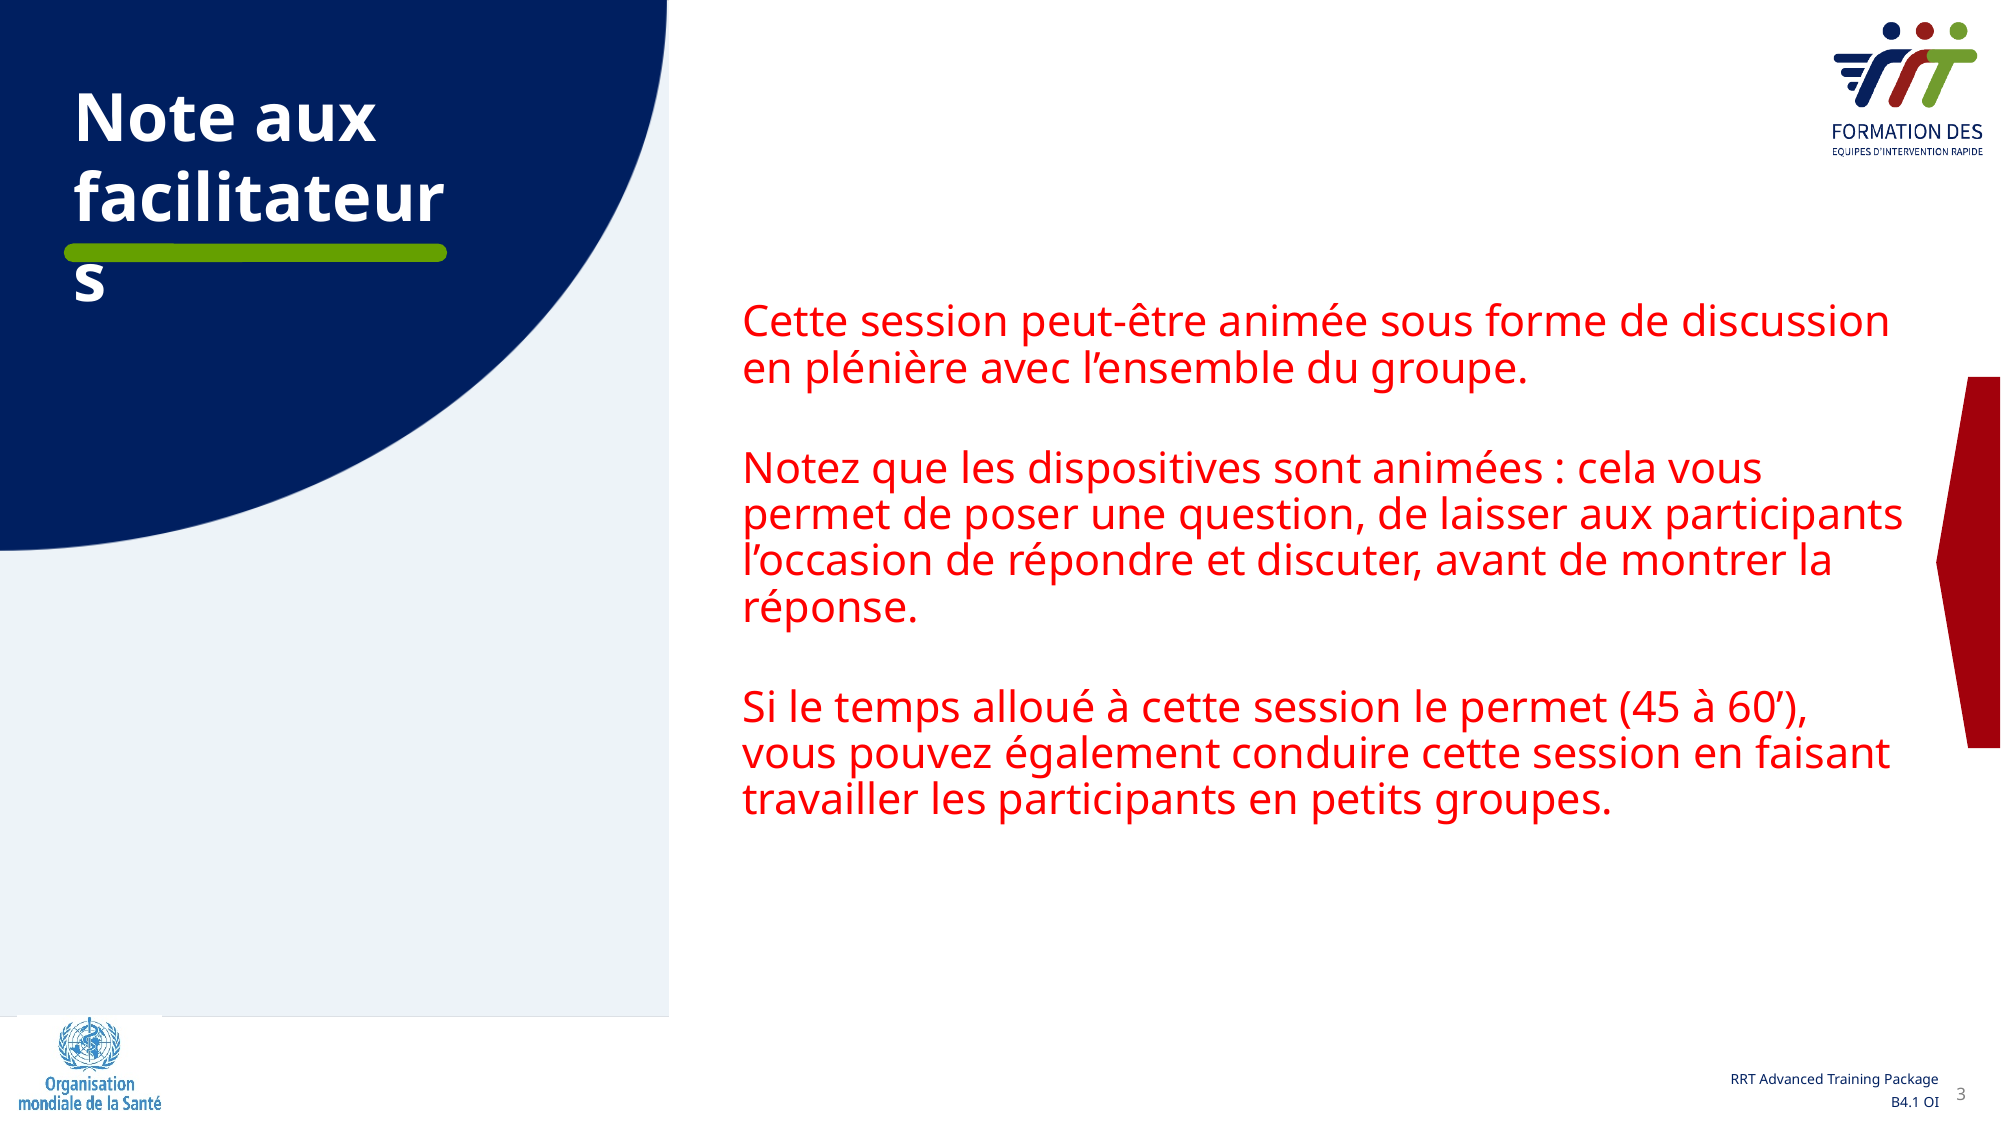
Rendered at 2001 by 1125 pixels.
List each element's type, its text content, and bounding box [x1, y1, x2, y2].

list Cette session peut-être animée sous forme de discussion en plénière avec l’ensemble du groupe. Notez que les dispositives sont animées : cela vous permet de poser une question, de laisser aux participants l’occasion de répondre et discuter, avant de montrer la réponse. Si le temps alloué à cette session le permet (45 à 60’), vous pouvez également conduire cette session en faisant travailler les participants en petits groupes. [734, 291, 1916, 833]
picture [1832, 21, 1983, 157]
text_box Note aux facilitateurs [66, 67, 468, 323]
picture [0, 0, 669, 1111]
